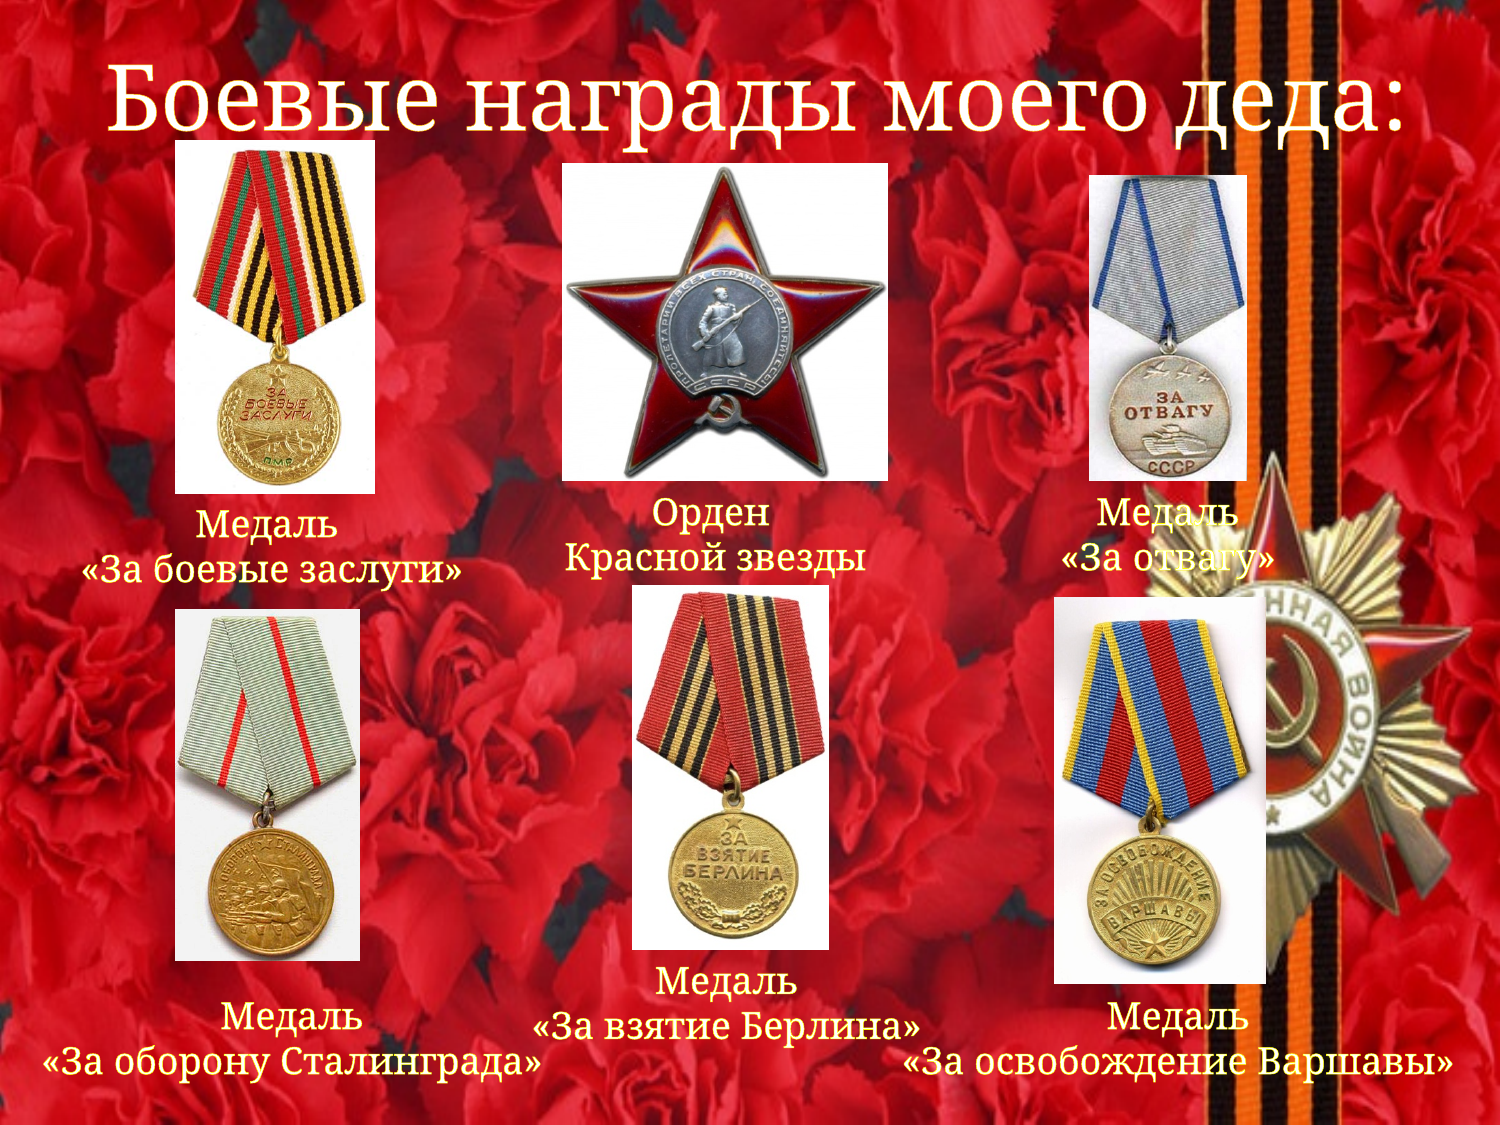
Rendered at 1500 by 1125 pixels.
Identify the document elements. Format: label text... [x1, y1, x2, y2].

text_box Орден Красной звезды [549, 480, 882, 586]
text_box Медаль «За боевые заслуги» [65, 492, 479, 597]
title Боевые награды моего деда: [82, 0, 1432, 188]
picture [0, 0, 1500, 1125]
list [562, 163, 888, 482]
text_box Медаль «За оборону Сталинграда» [26, 984, 558, 1090]
text_box Медаль «За отвагу» [1045, 480, 1291, 586]
text_box Медаль «За освобождение Варшавы» [886, 984, 1470, 1090]
text_box Медаль «За взятие Берлина» [503, 949, 950, 1054]
